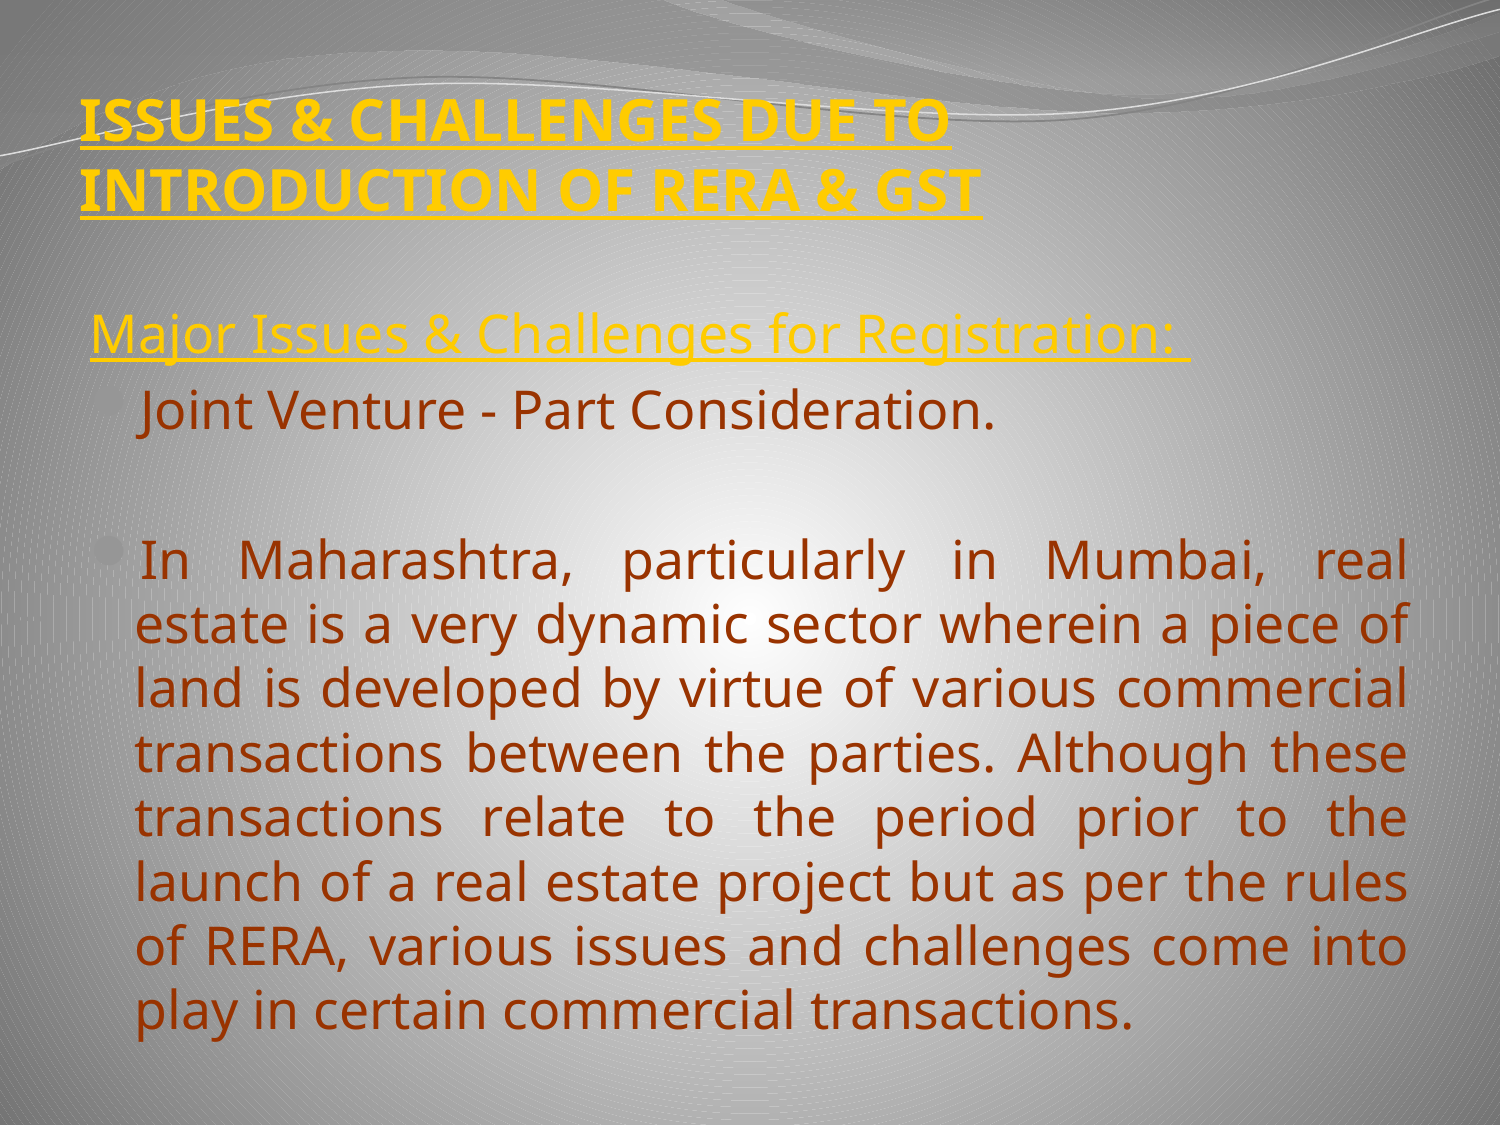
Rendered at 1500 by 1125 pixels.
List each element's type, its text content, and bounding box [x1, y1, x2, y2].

title ISSUES & CHALLENGES DUE TO INTRODUCTION OF RERA & GST [79, 46, 1430, 223]
list Major Issues & Challenges for Registration: Joint Venture - Part Consideration. In Maharashtra, particularly in Mumbai, real estate is a very dynamic sector wherein a piece of land is developed by virtue of various commercial transactions between the parties. Although these transactions relate to the period prior to the launch of a real estate project but as per the rules of RERA, various issues and challenges come into play in certain commercial transactions. [75, 292, 1425, 1055]
